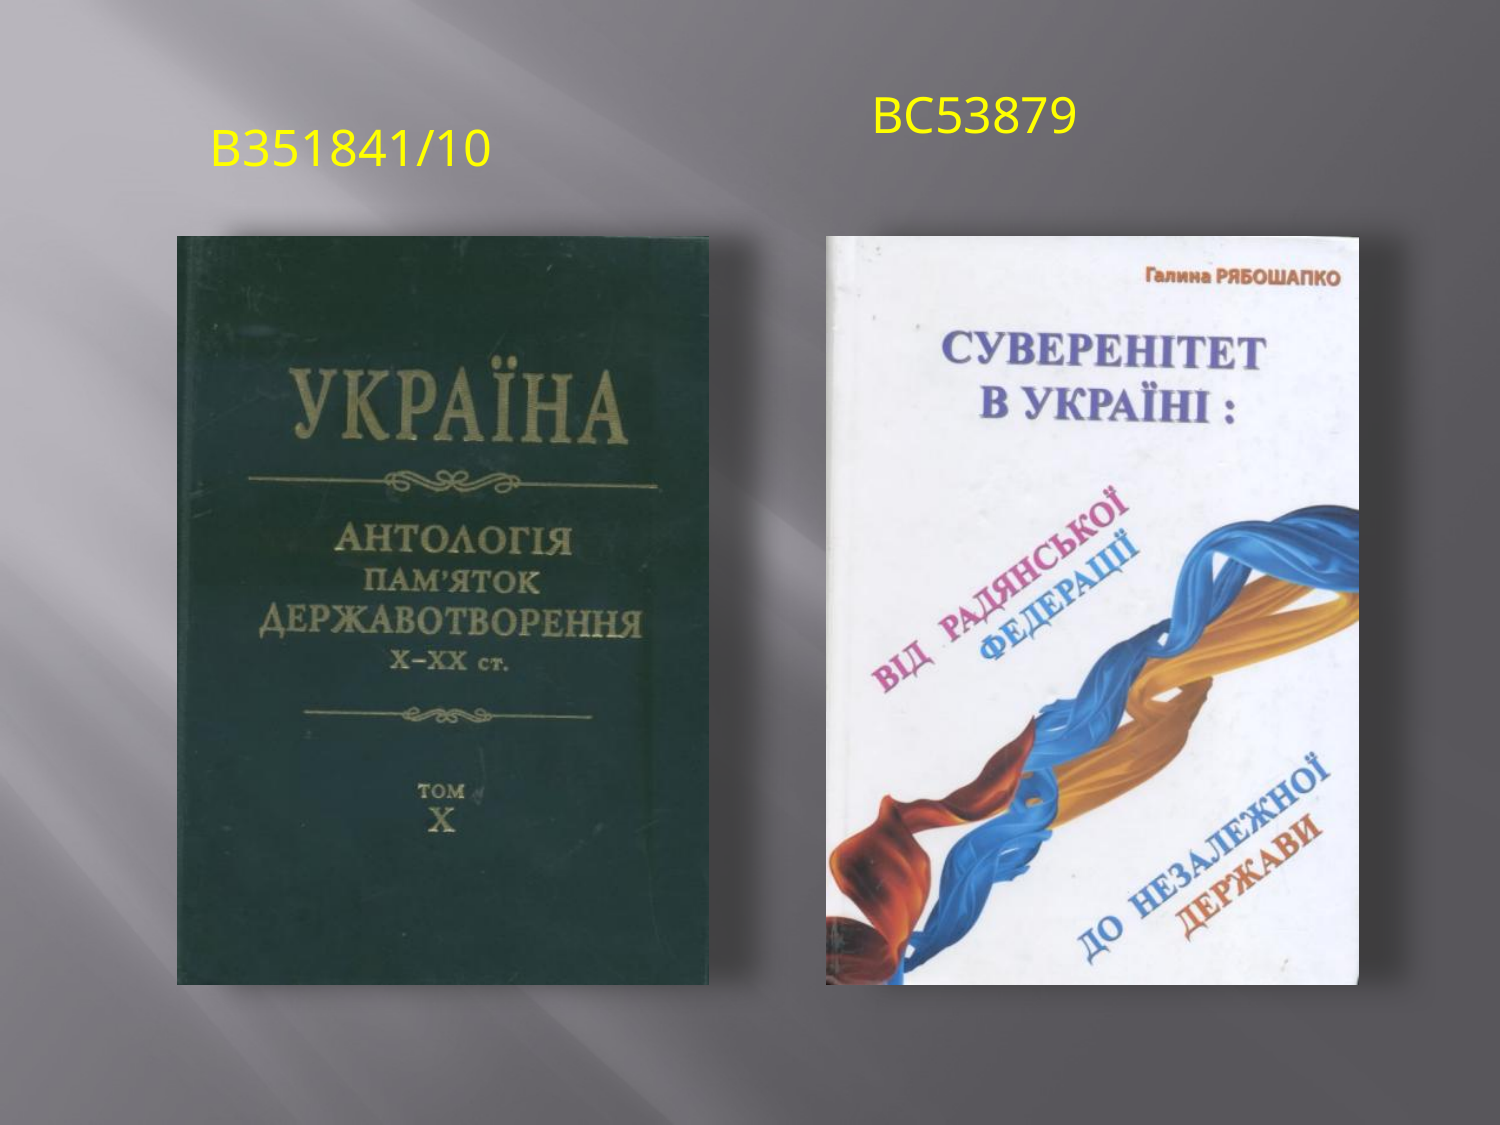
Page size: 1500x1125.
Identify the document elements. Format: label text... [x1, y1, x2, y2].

list В351841/10 [194, 42, 738, 185]
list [176, 235, 709, 986]
list ВС53879 [856, 42, 1425, 185]
picture [0, 0, 1500, 1125]
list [826, 235, 1359, 986]
